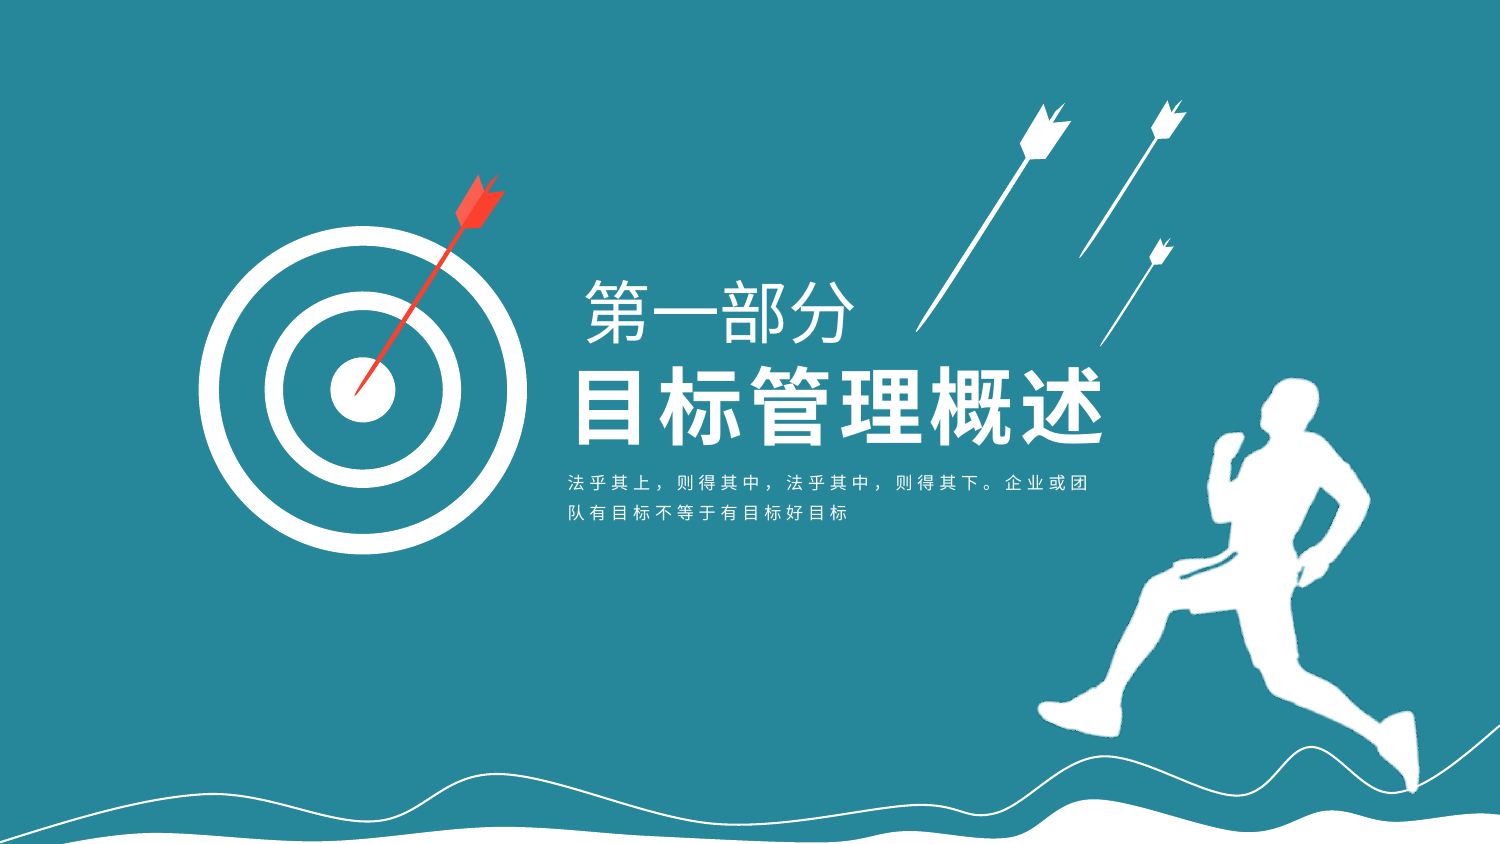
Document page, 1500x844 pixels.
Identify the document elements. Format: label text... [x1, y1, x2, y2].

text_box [1088, 244, 1183, 338]
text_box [892, 117, 1088, 314]
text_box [0, 725, 1078, 844]
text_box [196, 202, 543, 553]
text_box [1062, 109, 1200, 245]
text_box 法乎其上，则得其中，法乎其中，则得其下。企业或团队有目标不等于有目标好目标 [552, 454, 1078, 531]
text_box 目标管理概述 [552, 346, 1078, 454]
picture [1078, 339, 1500, 844]
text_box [535, 262, 888, 361]
